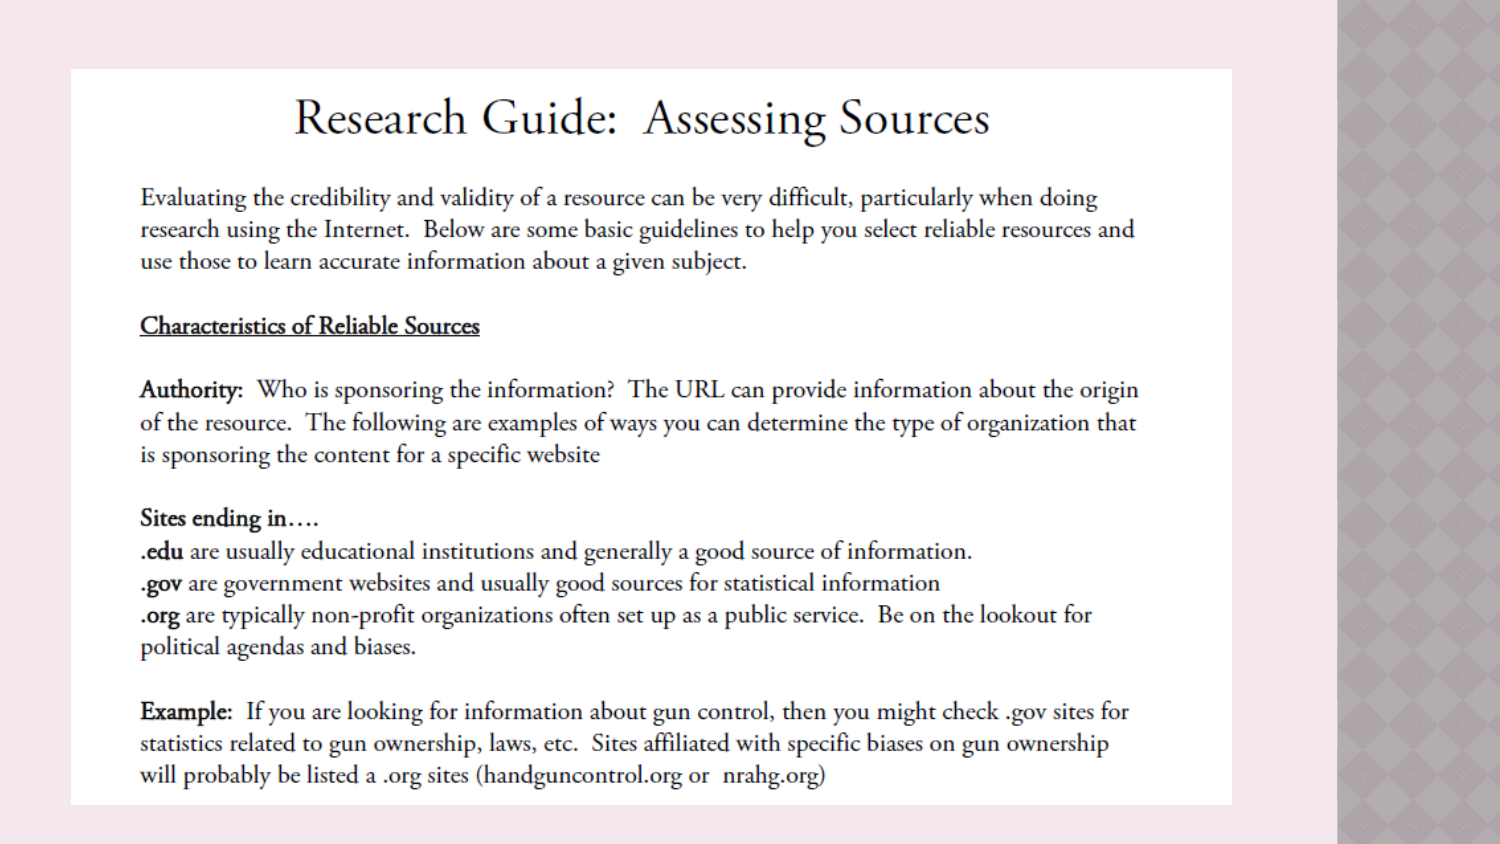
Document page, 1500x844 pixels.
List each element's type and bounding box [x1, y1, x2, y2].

picture [70, 69, 1233, 805]
